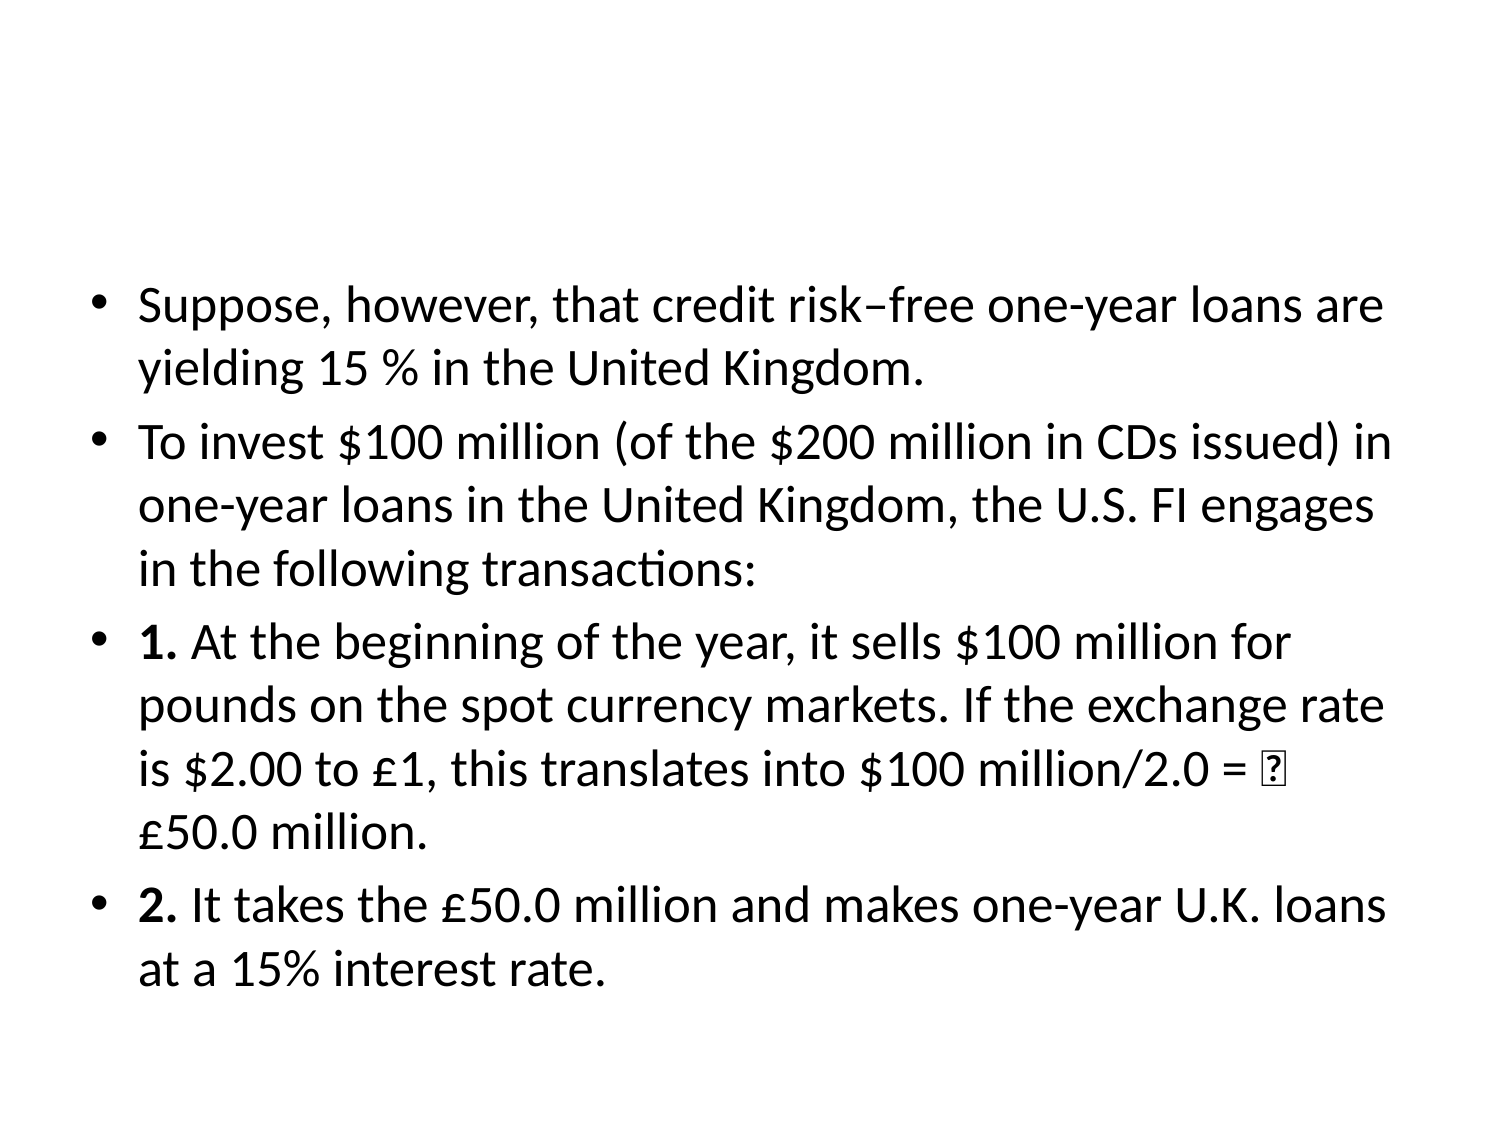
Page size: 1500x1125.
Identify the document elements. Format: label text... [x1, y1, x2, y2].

list Suppose, however, that credit risk–free one-year loans are yielding 15 % in the United Kingdom. To invest $100 million (of the $200 million in CDs issued) in one-year loans in the United Kingdom, the U.S. FI engages in the following transactions: 1. At the beginning of the year, it sells $100 million for pounds on the spot currency markets. If the exchange rate is $2.00 to £1, this translates into $100 million/2.0 = 􏰁 £50.0 million. 2. It takes the £50.0 million and makes one-year U.K. loans at a 15% interest rate. [75, 262, 1425, 1005]
